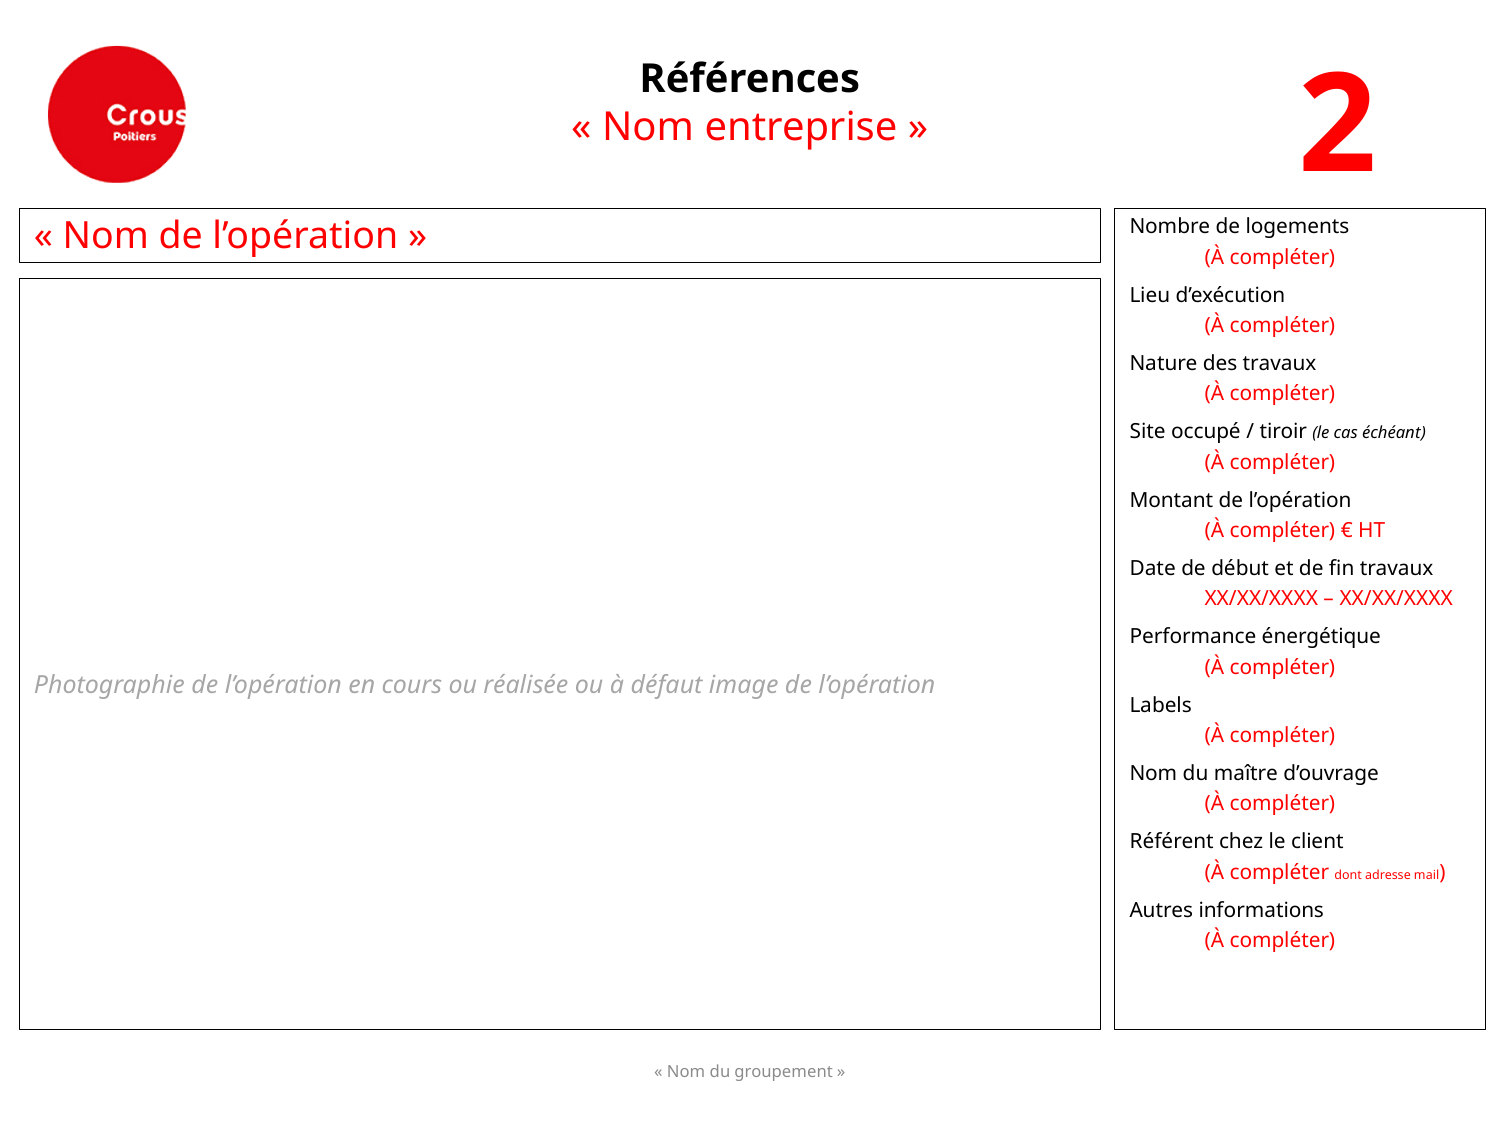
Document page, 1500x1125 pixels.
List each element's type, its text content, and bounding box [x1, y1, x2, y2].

list Nombre de logements (À compléter) Lieu d’exécution (À compléter) Nature des travaux (À compléter) Site occupé / tiroir (le cas échéant) (À compléter) Montant de l’opération (À compléter) € HT Date de début et de fin travaux XX/XX/XXXX – XX/XX/XXXX Performance énergétique (À compléter) Labels (À compléter) Nom du maître d’ouvrage (À compléter) Référent chez le client (À compléter dont adresse mail) Autres informations (À compléter) [1114, 208, 1486, 1029]
list Photographie de l’opération en cours ou réalisée ou à défaut image de l’opération [18, 278, 1101, 1029]
list « Nom de l’opération » [18, 208, 1101, 263]
list 2 [1250, 157, 1425, 227]
footer « Nom du groupement » [496, 1042, 1004, 1103]
picture [32, 30, 202, 199]
text_box Références « Nom entreprise » [74, 45, 1425, 157]
